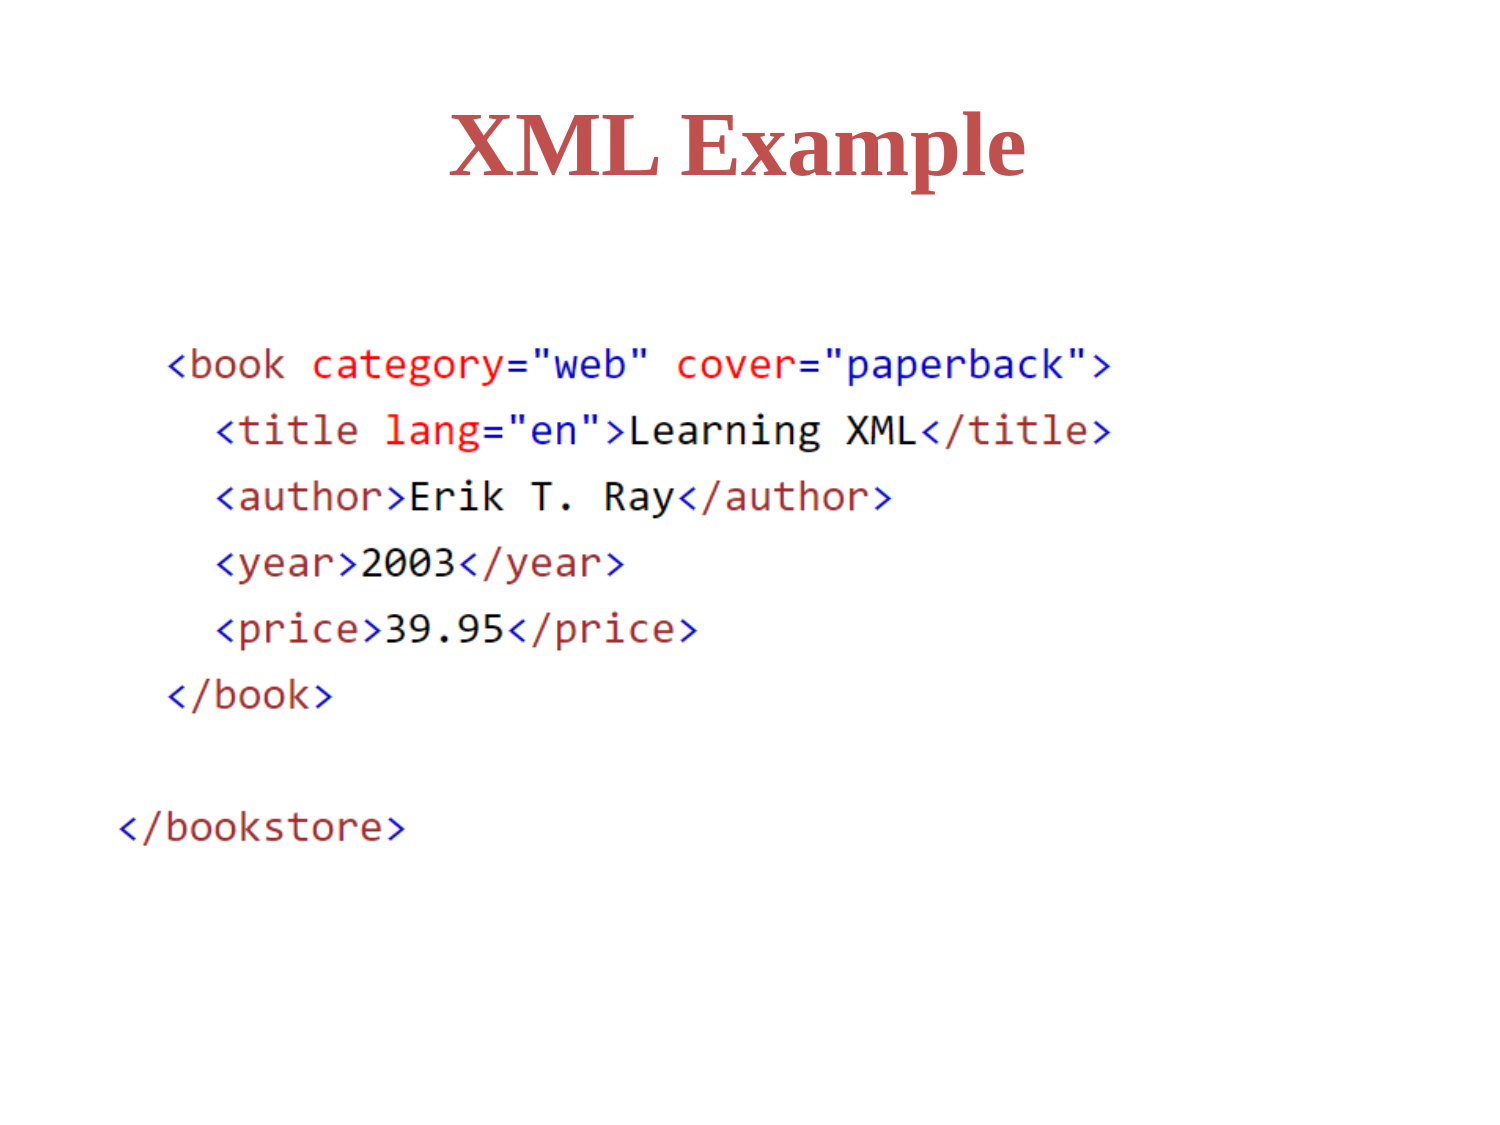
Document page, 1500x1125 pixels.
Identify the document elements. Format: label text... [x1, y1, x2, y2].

title XML Example [75, 45, 1425, 233]
picture [87, 274, 1211, 876]
